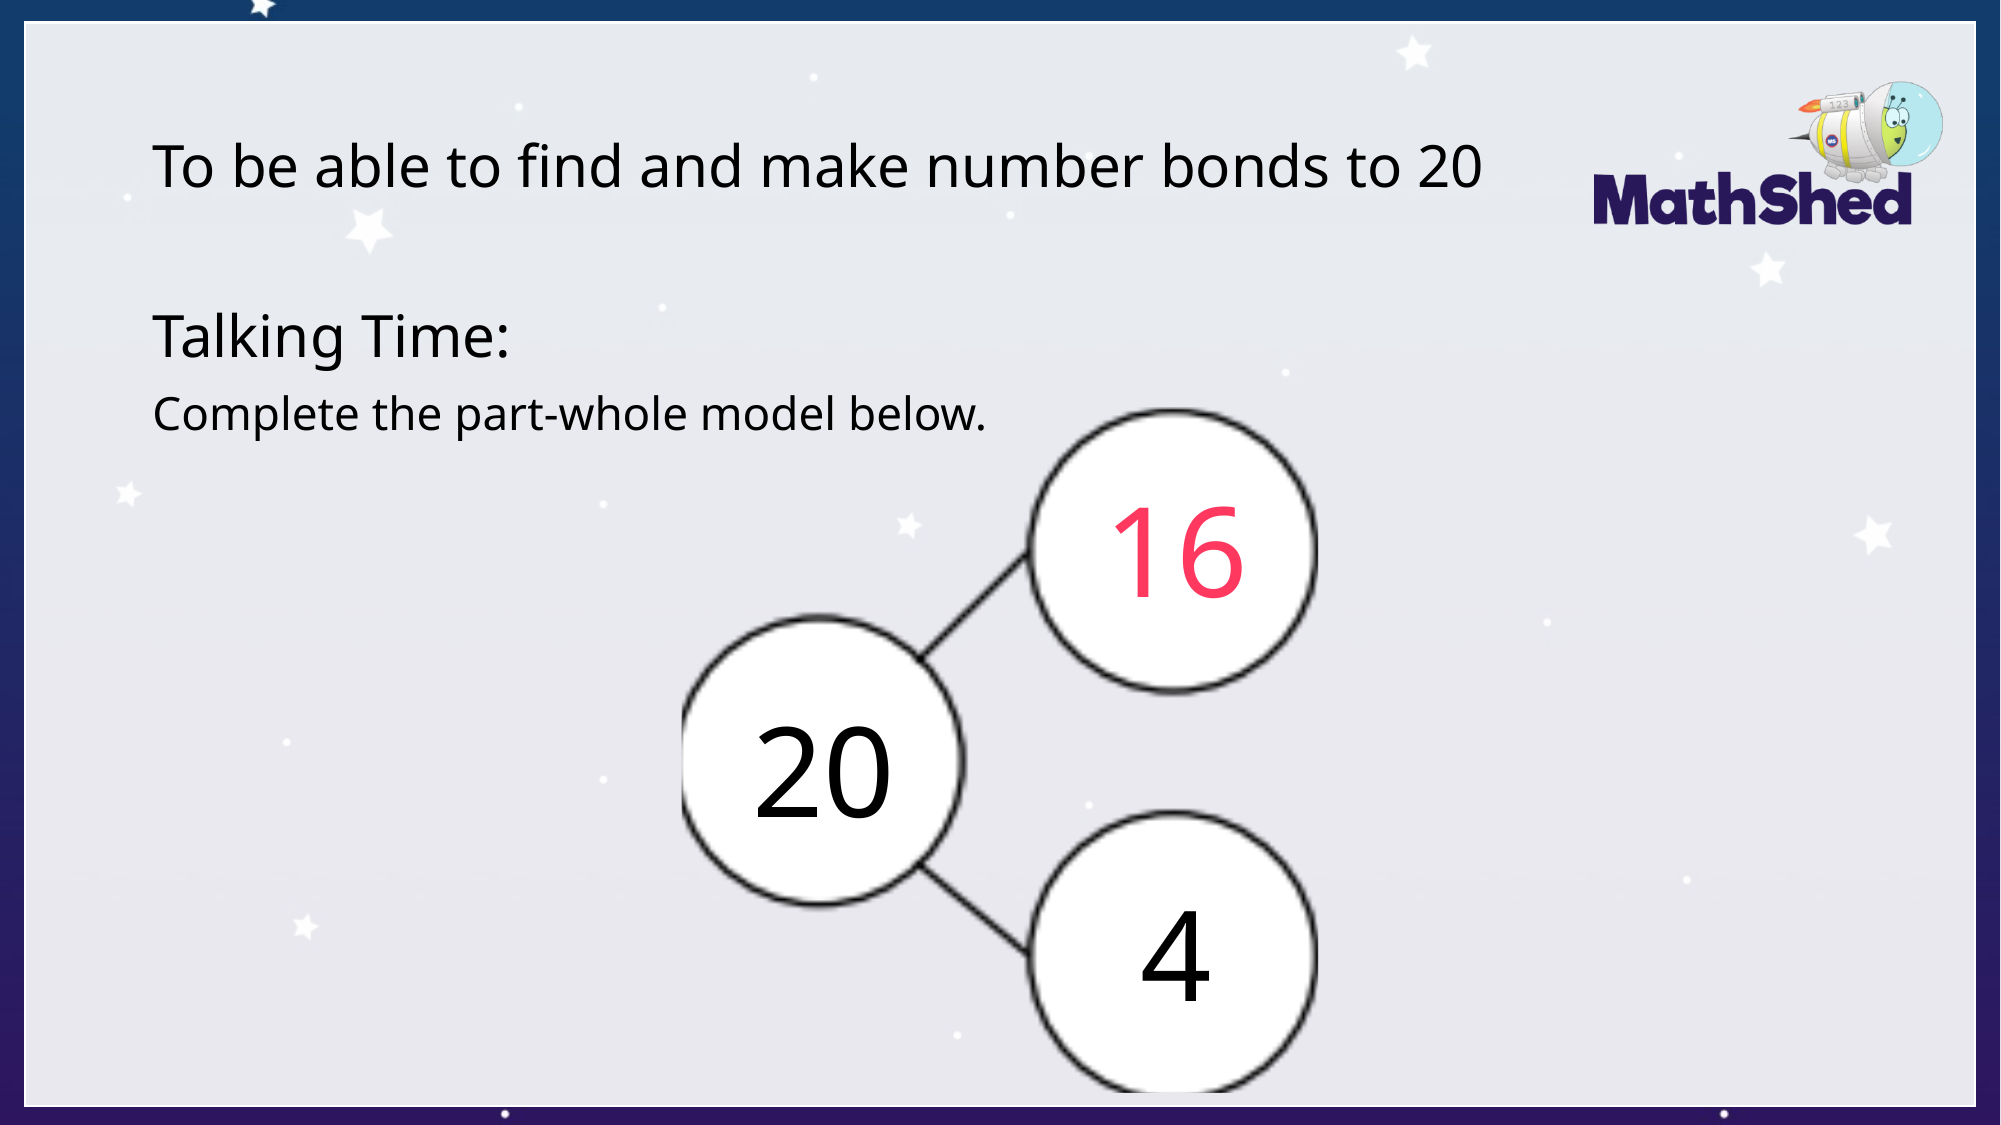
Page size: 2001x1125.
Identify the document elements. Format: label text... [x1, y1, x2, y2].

title To be able to find and make number bonds to 20 [137, 59, 1578, 278]
list Talking Time: Complete the part-whole model below. [137, 299, 1863, 1014]
picture [0, 0, 2001, 1125]
